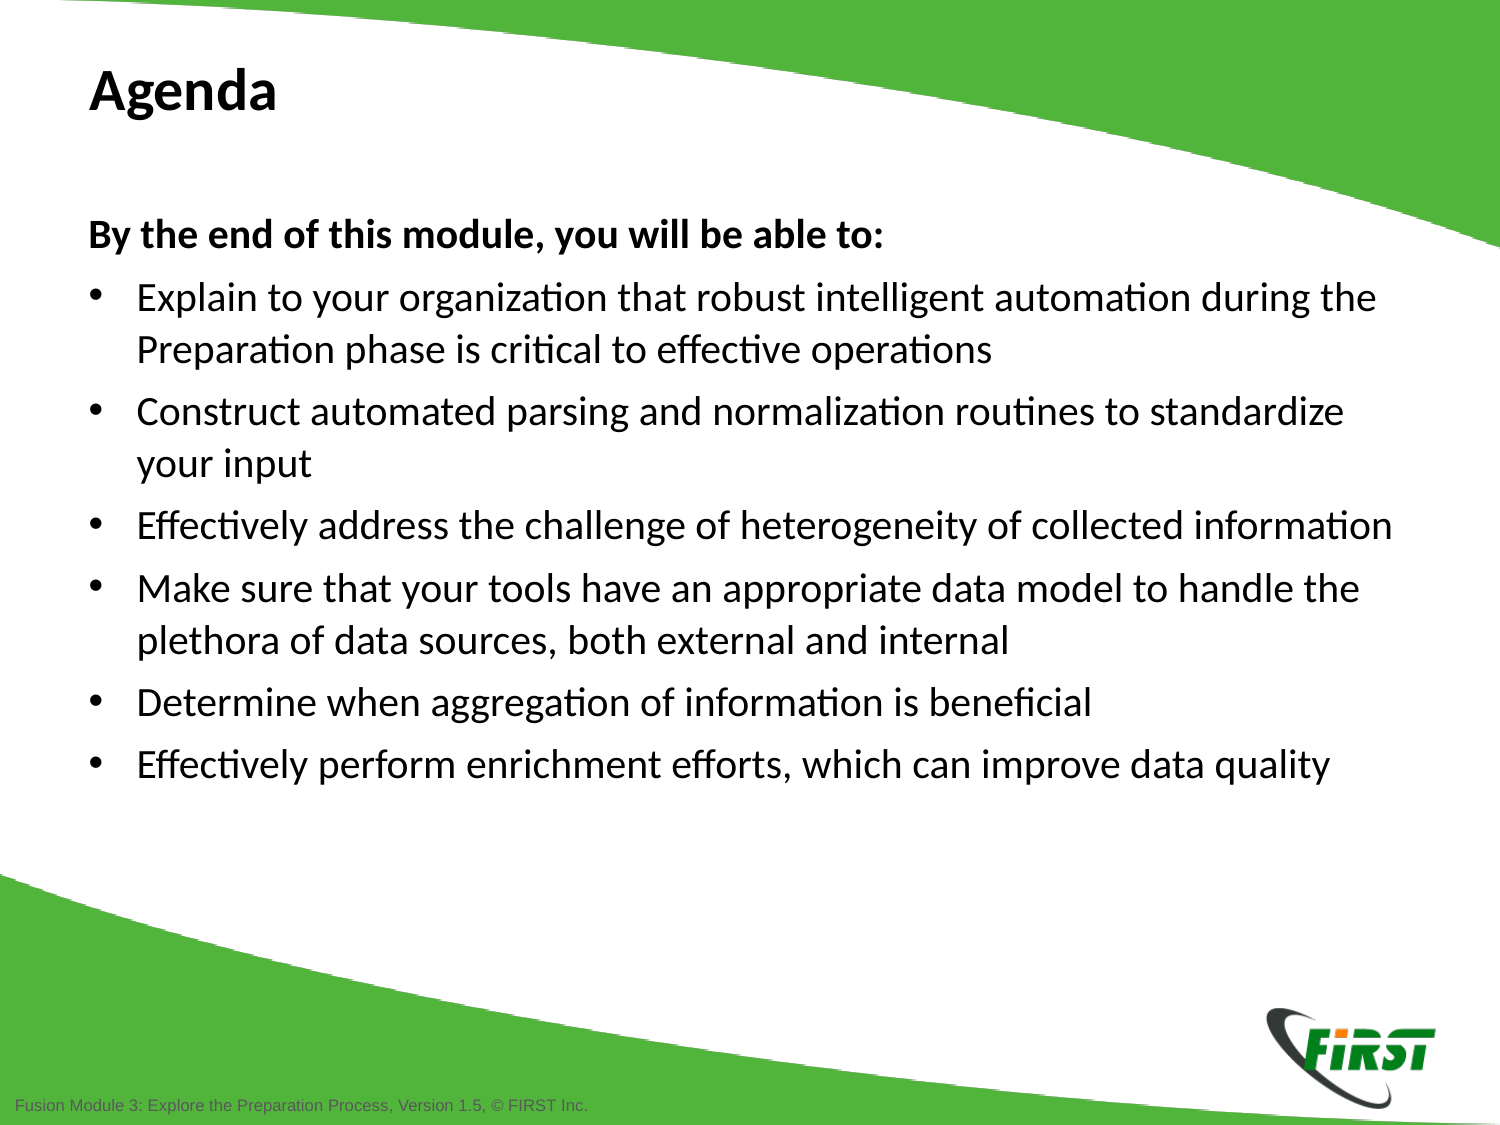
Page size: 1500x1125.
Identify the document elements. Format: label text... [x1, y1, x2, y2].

text_box Agenda [75, 57, 1425, 125]
picture [0, 0, 1500, 1125]
text_box By the end of this module, you will be able to: Explain to your organization that robust intelligent automation during the Preparation phase is critical to effective operations Construct automated parsing and normalization routines to standardize your input Effectively address the challenge of heterogeneity of collected information Make sure that your tools have an appropriate data model to handle the plethora of data sources, both external and internal Determine when aggregation of information is beneficial Effectively perform enrichment efforts, which can improve data quality [73, 197, 1429, 904]
